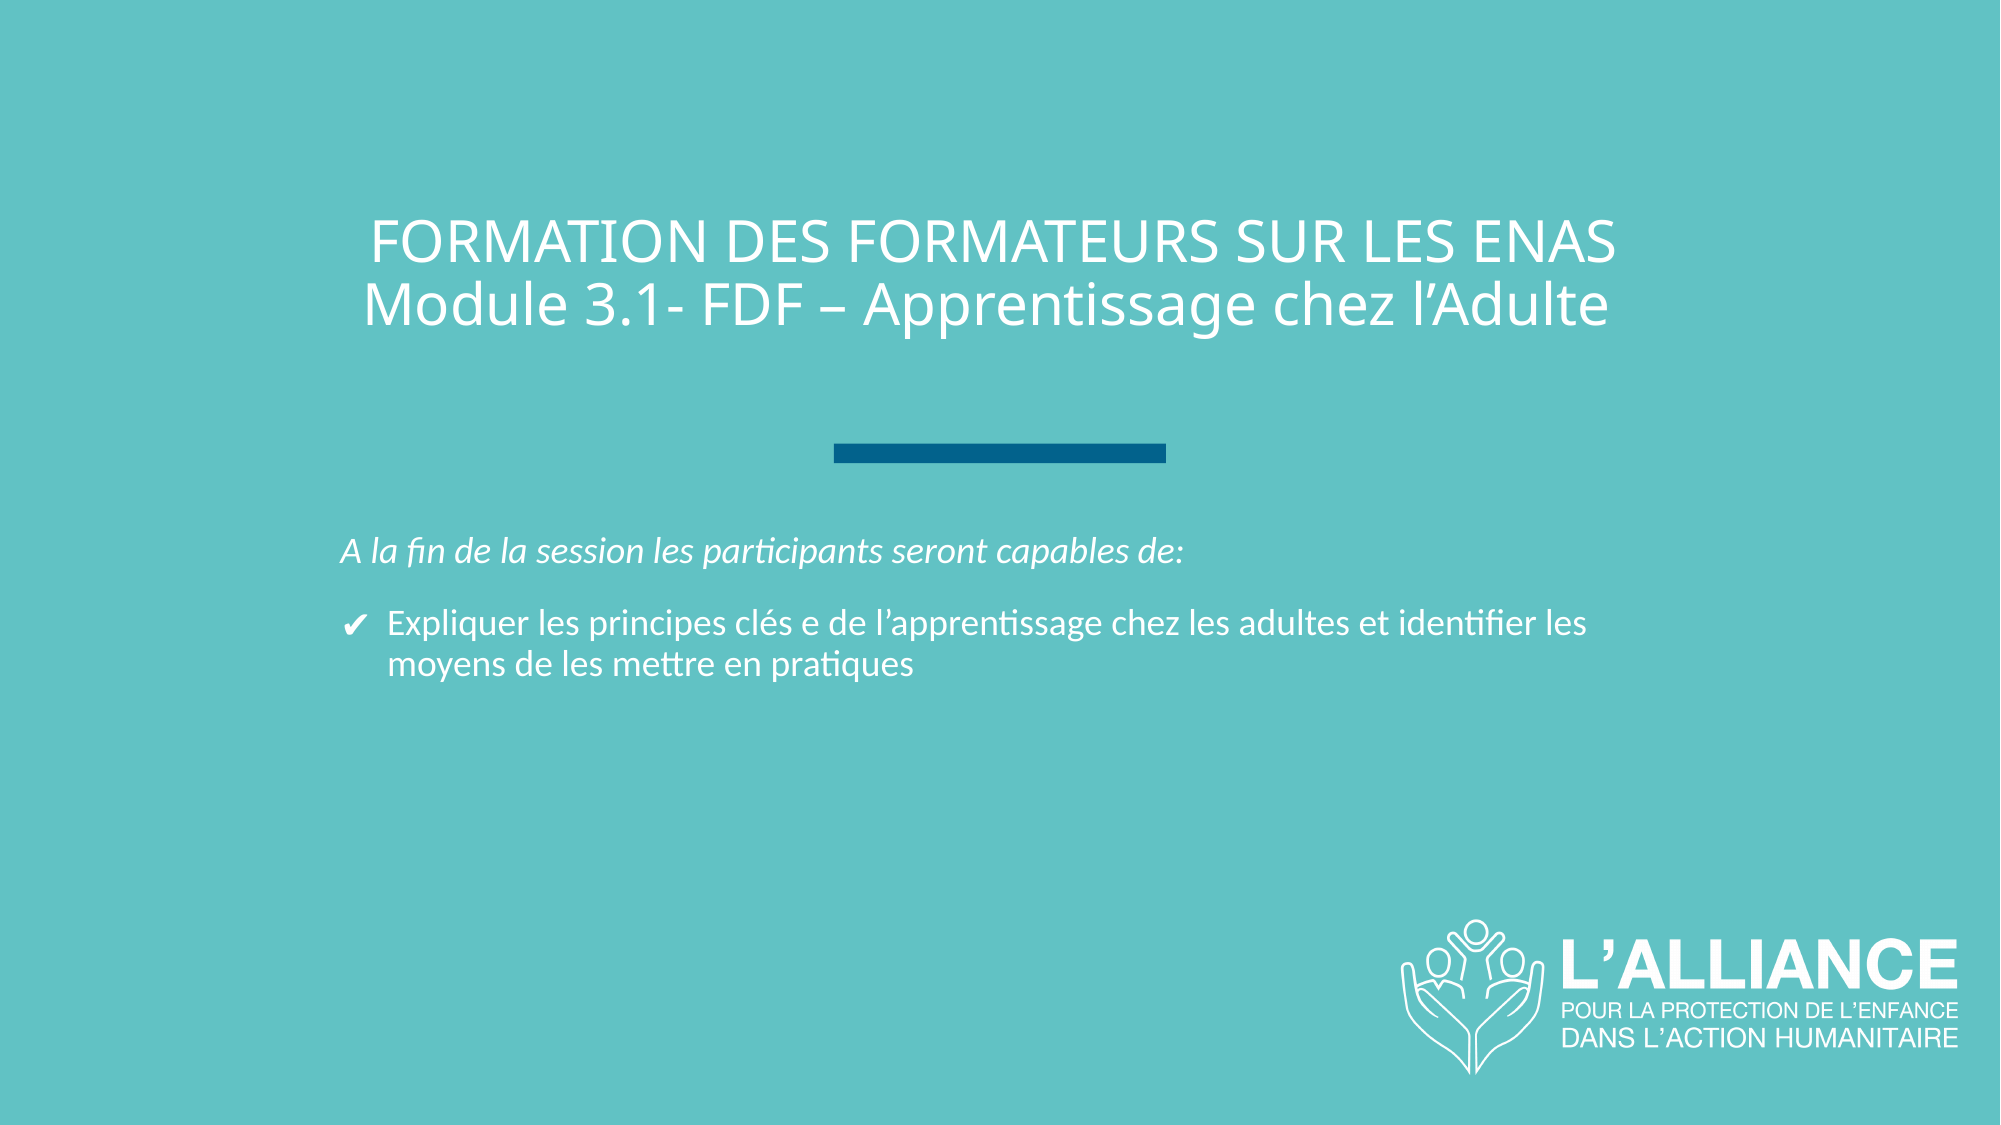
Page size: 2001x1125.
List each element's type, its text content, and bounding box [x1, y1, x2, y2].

list A la fin de la session les participants seront capables de: Expliquer les principes clés e de l’apprentissage chez les adultes et identifier les moyens de les mettre en pratiques [287, 524, 1713, 763]
list FORMATION DES FORMATEURS SUR LES ENAS Module 3.1- FDF – Apprentissage chez l’Adulte [287, 204, 1701, 444]
picture [1341, 864, 2000, 1125]
